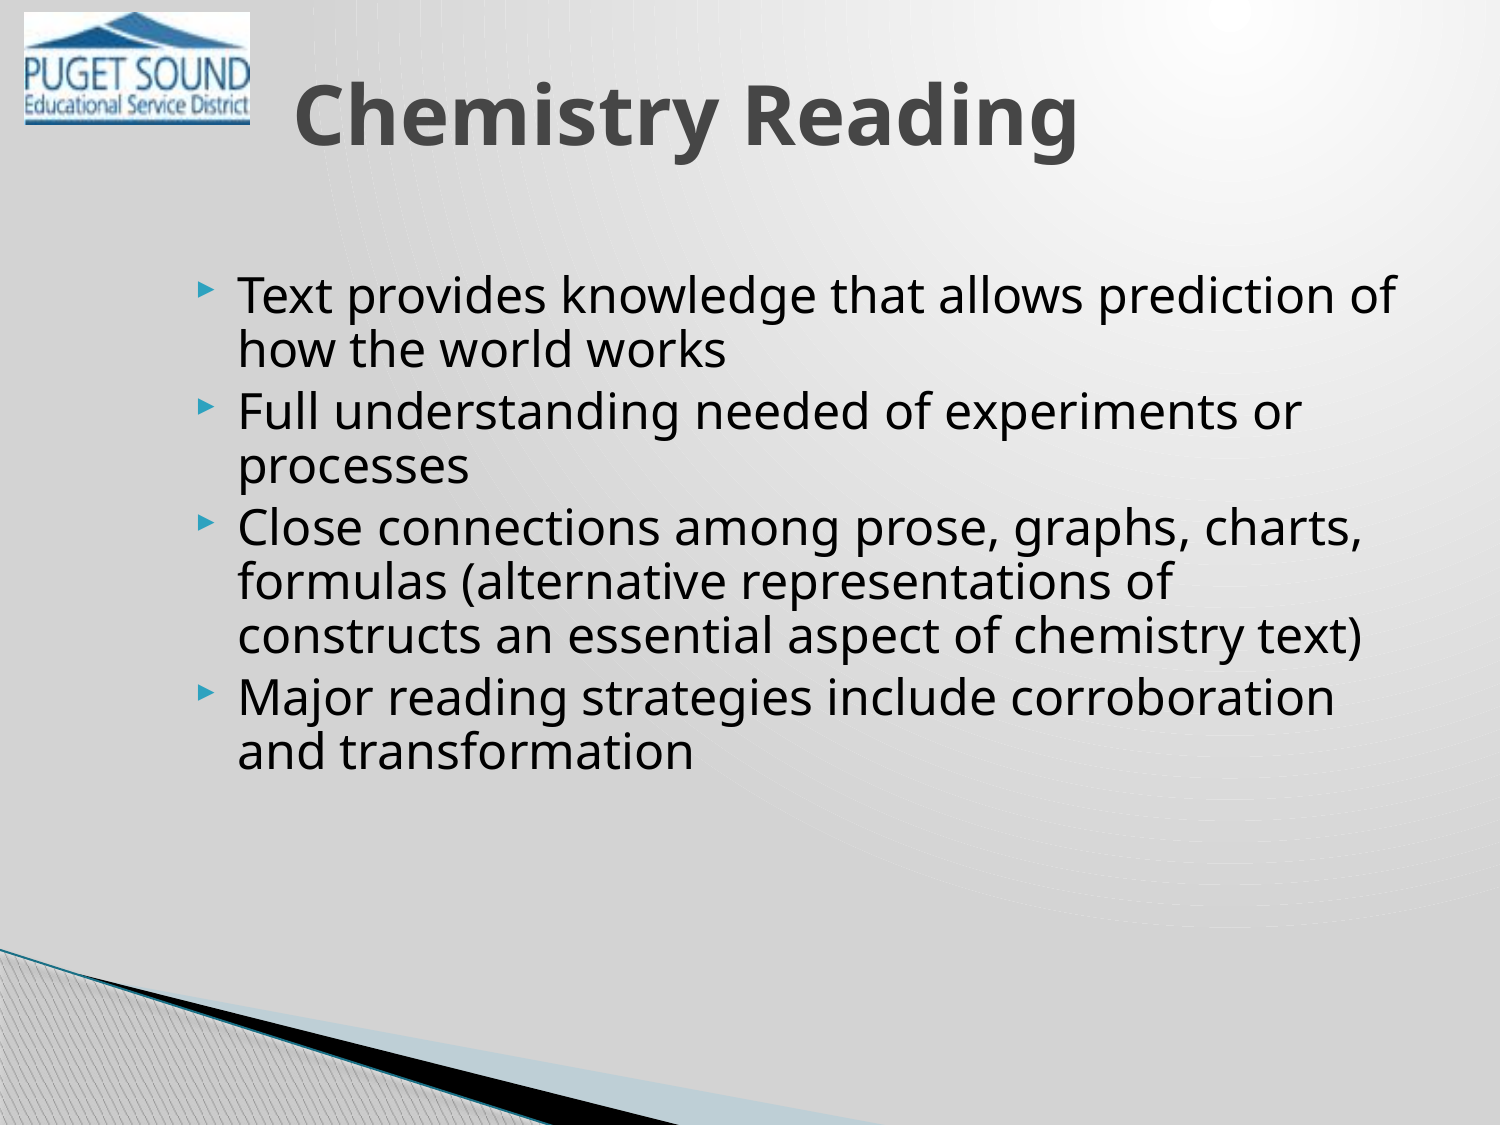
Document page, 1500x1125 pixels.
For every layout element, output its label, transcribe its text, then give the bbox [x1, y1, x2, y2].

title Chemistry Reading [278, 37, 1425, 188]
picture [24, 12, 250, 125]
list Text provides knowledge that allows prediction of how the world works Full understanding needed of experiments or processes Close connections among prose, graphs, charts, formulas (alternative representations of constructs an essential aspect of chemistry text) Major reading strategies include corroboration and transformation [162, 262, 1425, 1006]
